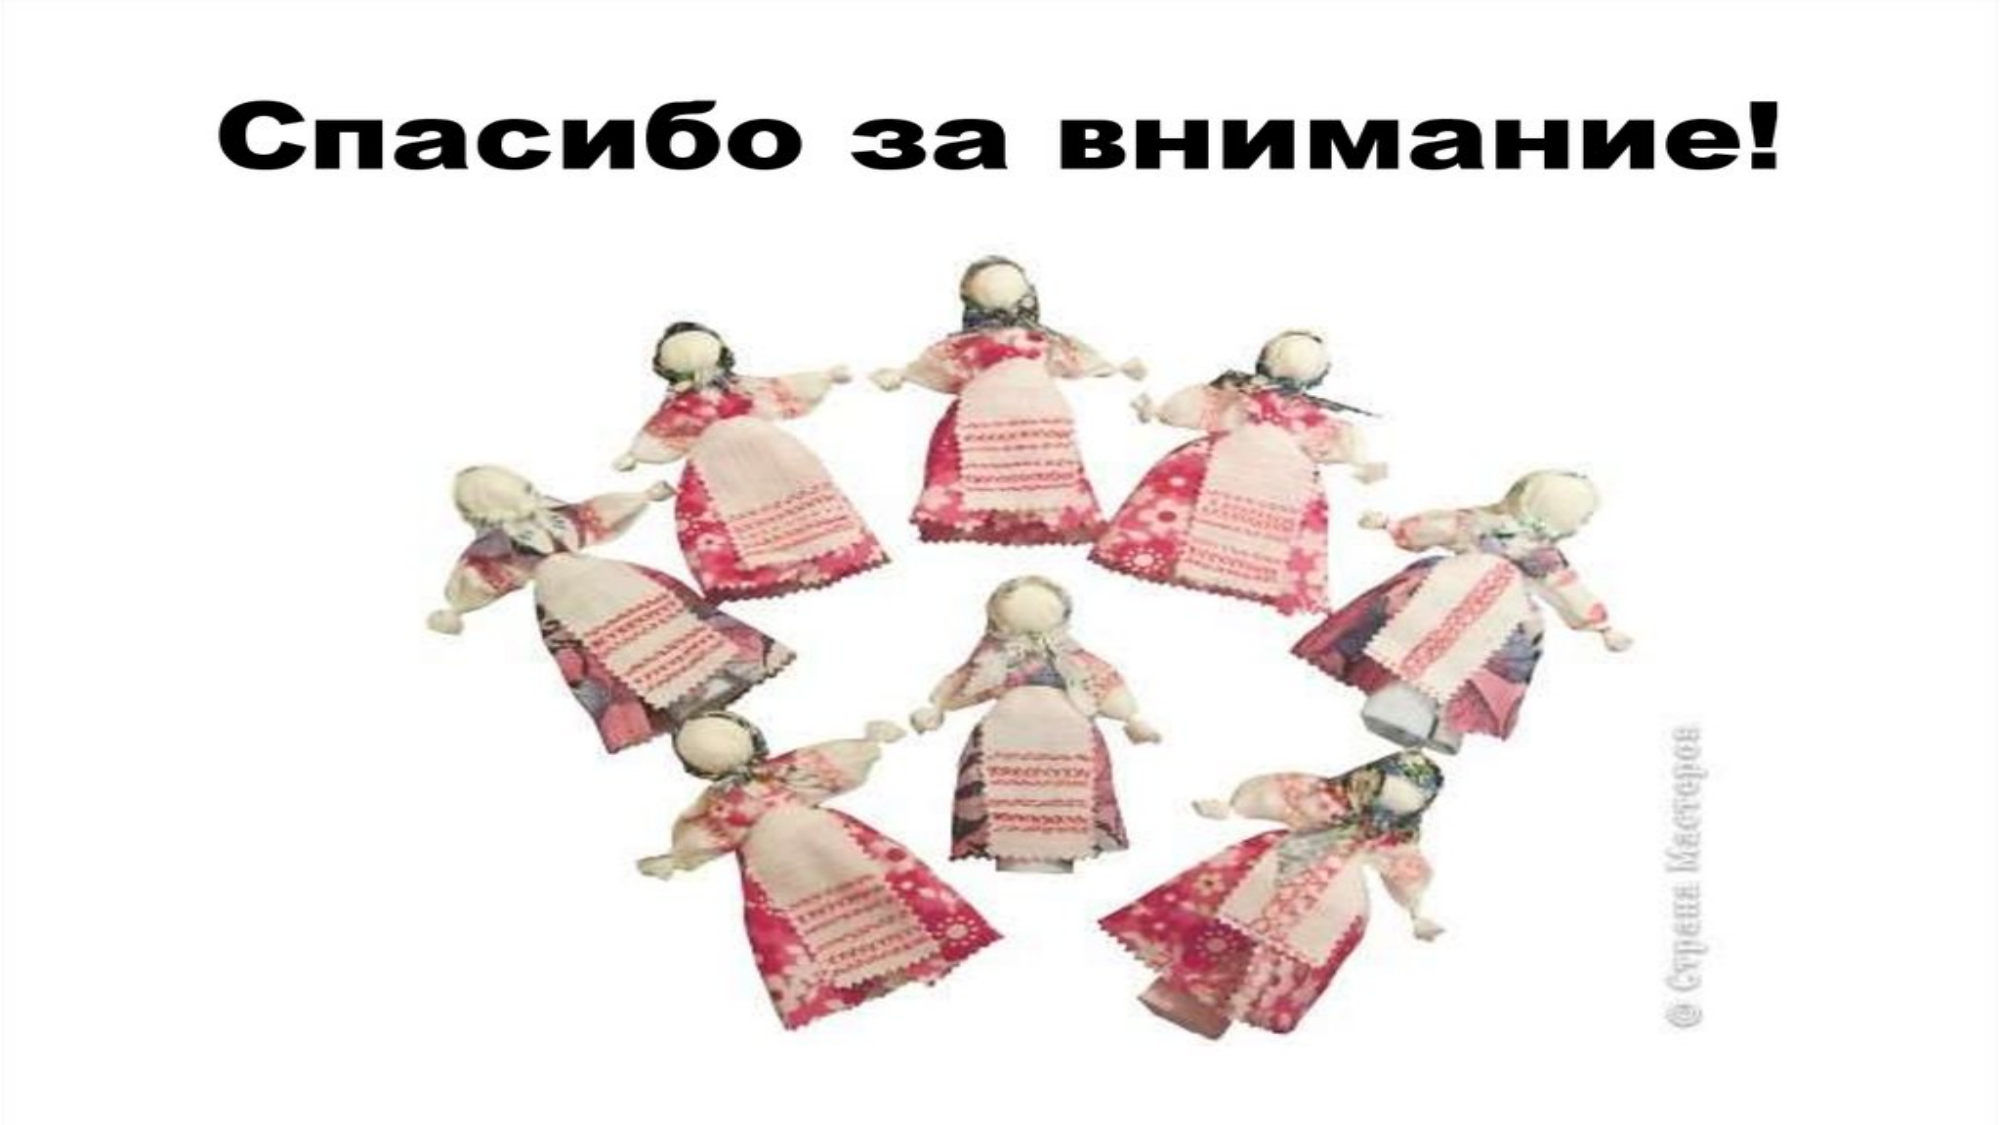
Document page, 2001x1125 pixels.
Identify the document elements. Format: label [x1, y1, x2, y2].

list [1, 3, 1998, 1125]
